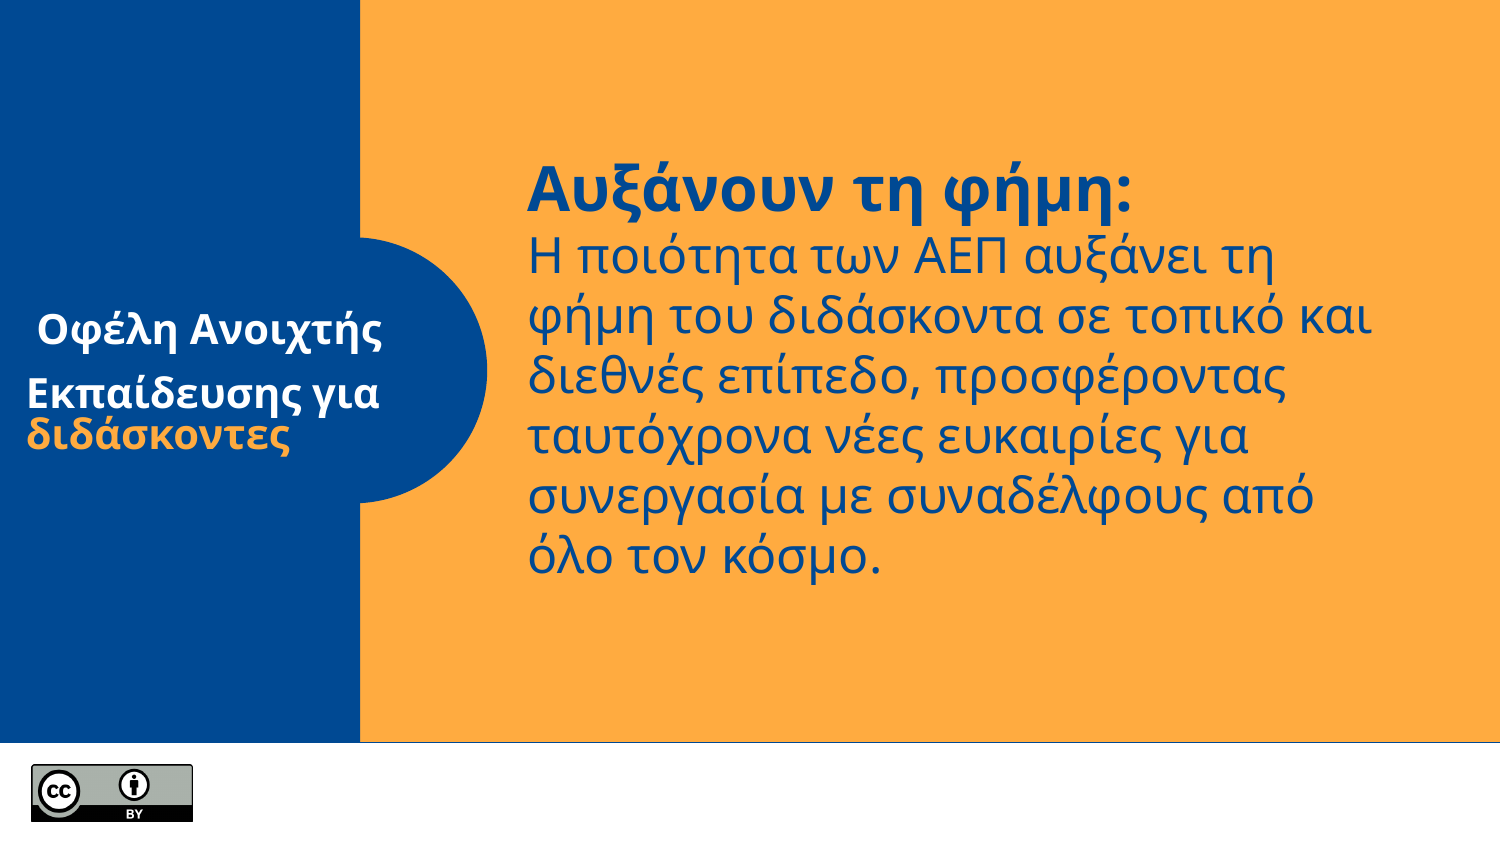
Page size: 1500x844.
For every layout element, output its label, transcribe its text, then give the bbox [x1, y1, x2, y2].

text_box [259, 237, 446, 274]
text_box [266, 473, 439, 504]
text_box Οφέλη Ανοιχτής Εκπαίδευσης για διδάσκοντες [10, 274, 488, 473]
text_box [0, 0, 361, 742]
text_box [0, 750, 1500, 844]
picture [31, 764, 193, 822]
text_box Αυξάνουν τη φήμη: Η ποιότητα των ΑΕΠ αυξάνει τη φήμη του διδάσκοντα σε τοπικό και διεθνές επίπεδο, προσφέροντας ταυτόχρονα νέες ευκαιρίες για συνεργασία με συναδέλφους από όλο τον κόσμο. [512, 133, 1409, 674]
